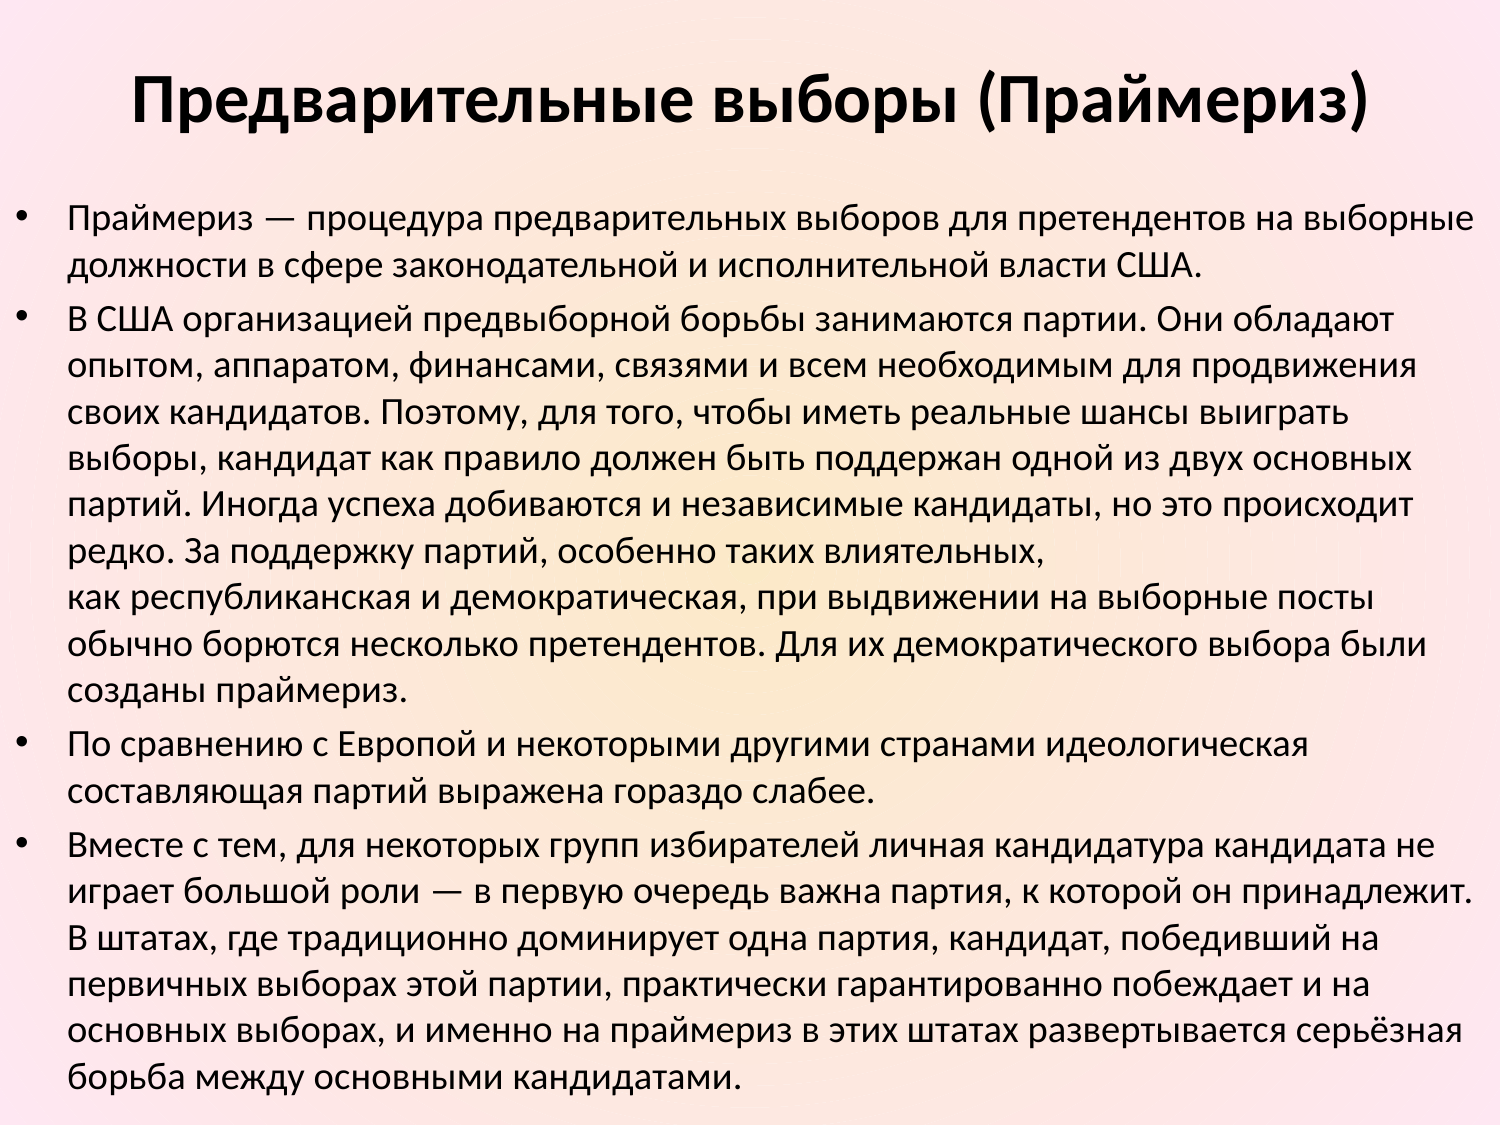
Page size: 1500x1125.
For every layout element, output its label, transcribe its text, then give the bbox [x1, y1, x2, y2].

list Праймериз — процедура предварительных выборов для претендентов на выборные должности в сфере законодательной и исполнительной власти США. В США организацией предвыборной борьбы занимаются партии. Они обладают опытом, аппаратом, финансами, связями и всем необходимым для продвижения своих кандидатов. Поэтому, для того, чтобы иметь реальные шансы выиграть выборы, кандидат как правило должен быть поддержан одной из двух основных партий. Иногда успеха добиваются и независимые кандидаты, но это происходит редко. За поддержку партий, особенно таких влиятельных, как республиканская и демократическая, при выдвижении на выборные посты обычно борются несколько претендентов. Для их демократического выбора были созданы праймериз. По сравнению с Европой и некоторыми другими странами идеологическая составляющая партий выражена гораздо слабее. Вместе с тем, для некоторых групп избирателей личная кандидатура кандидата не играет большой роли — в первую очередь важна партия, к которой он принадлежит. В штатах, где традиционно доминирует одна партия, кандидат, победивший на первичных выборах этой партии, практически гарантированно побеждает и на основных выборах, и именно на праймериз в этих штатах развертывается серьёзная борьба между основными кандидатами. [0, 184, 1500, 1125]
title Предварительные выборы (Праймериз) [76, 42, 1427, 184]
